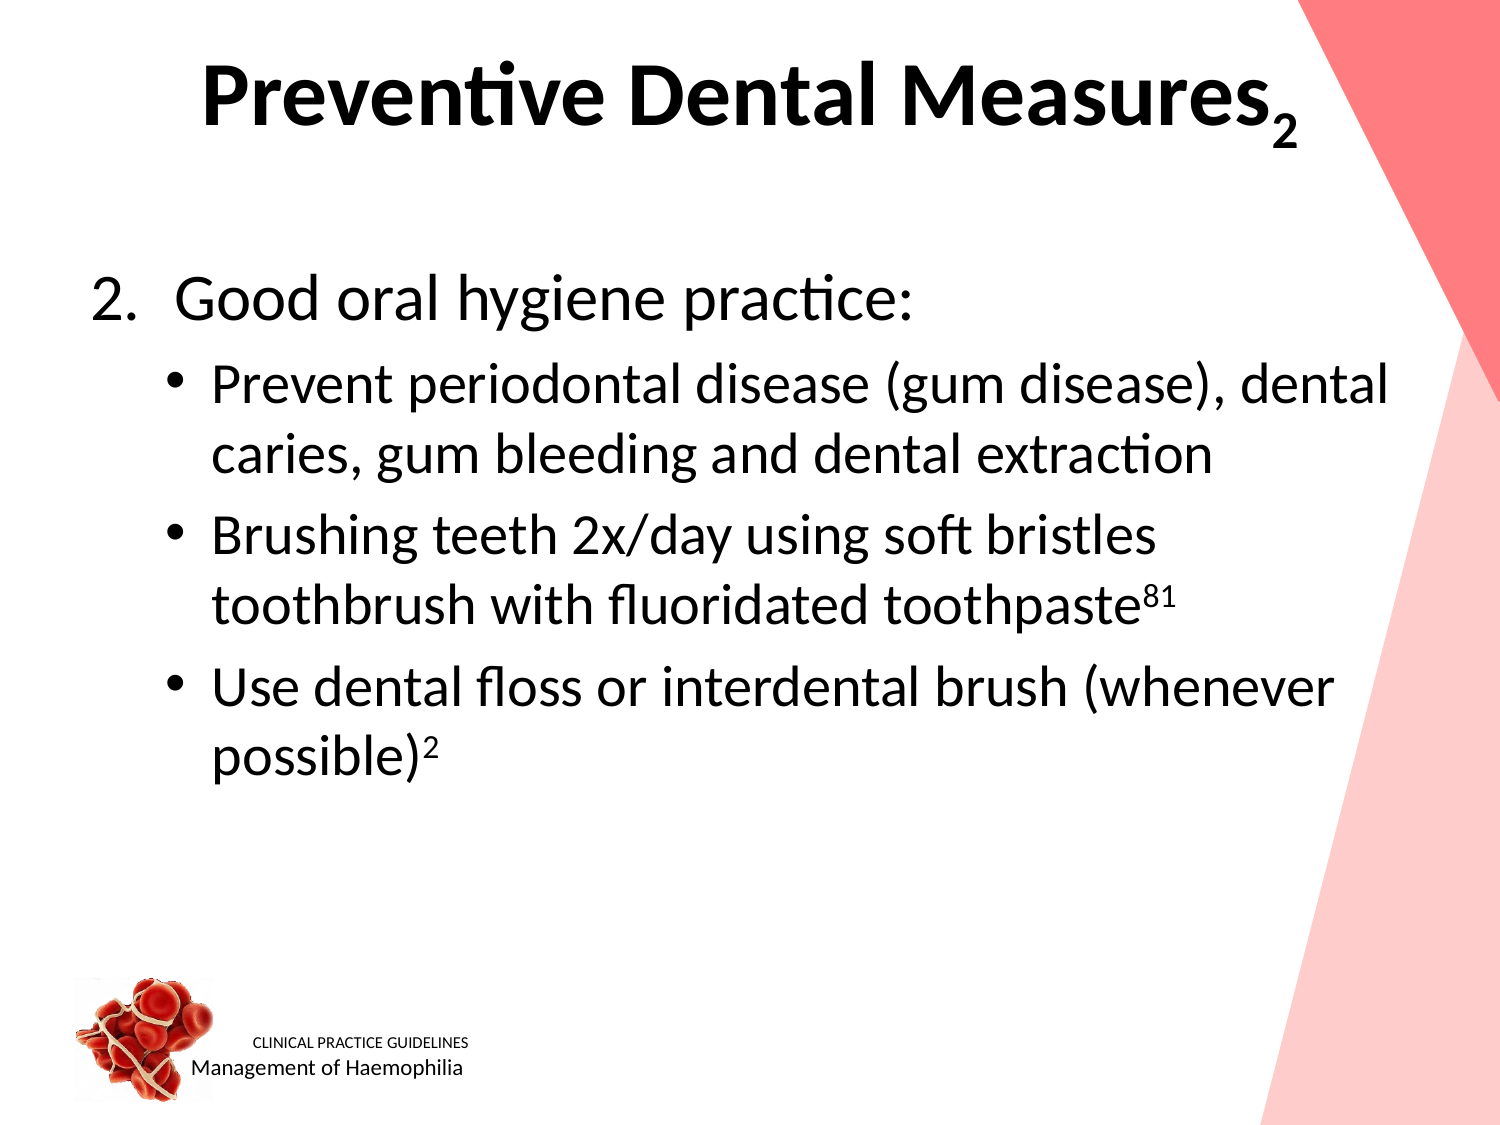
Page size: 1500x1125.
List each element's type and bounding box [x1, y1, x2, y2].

text_box [74, 0, 1500, 1125]
